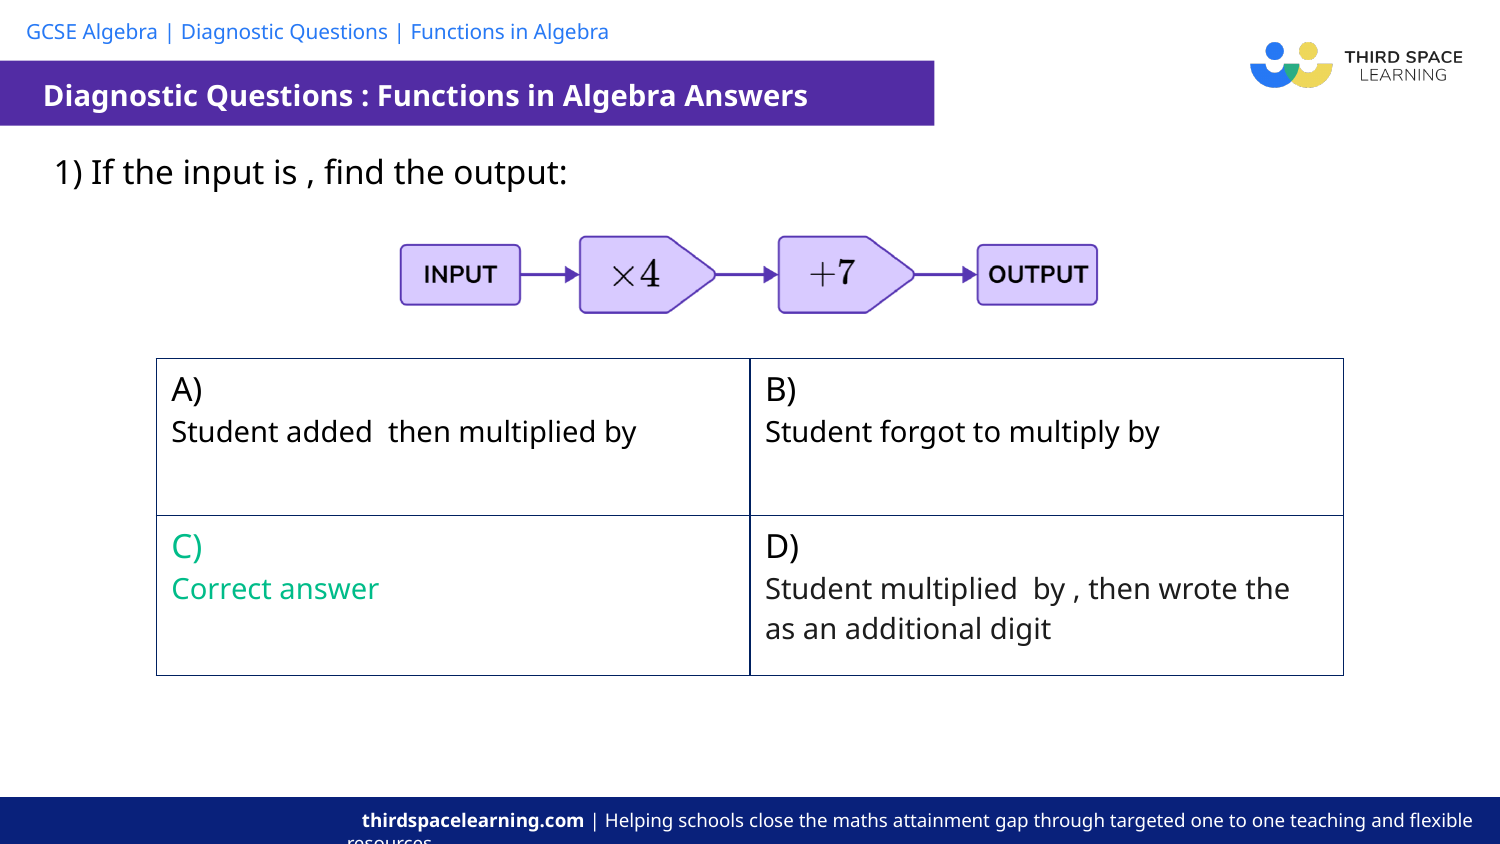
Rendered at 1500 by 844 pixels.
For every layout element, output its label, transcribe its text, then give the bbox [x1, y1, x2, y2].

picture [391, 220, 1109, 326]
picture [1250, 33, 1465, 99]
text_box Diagnostic Questions : Functions in Algebra Answers [27, 61, 849, 127]
